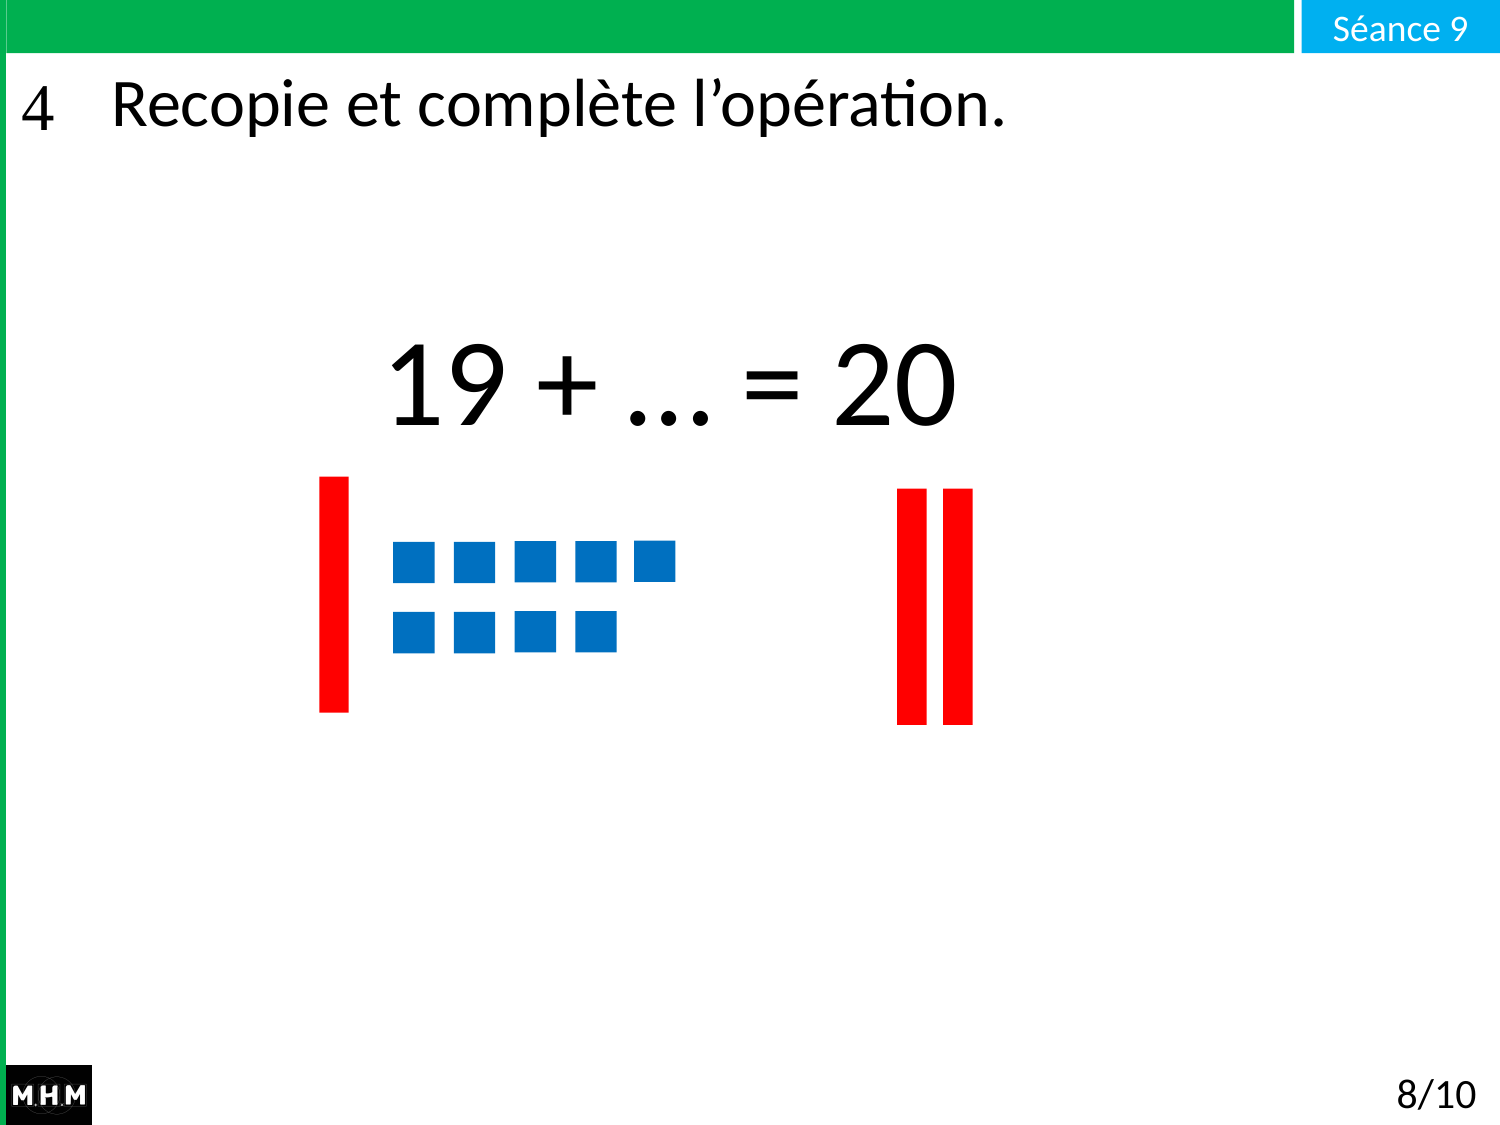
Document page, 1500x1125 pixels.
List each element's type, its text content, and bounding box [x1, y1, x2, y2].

text_box [514, 540, 557, 583]
list 8/10 [1373, 1064, 1500, 1125]
text_box [574, 540, 618, 583]
picture [6, 1065, 92, 1125]
text_box [896, 488, 928, 726]
text_box [318, 476, 350, 714]
text_box [942, 488, 974, 726]
text_box [633, 539, 677, 583]
text_box [514, 610, 557, 653]
text_box [574, 610, 618, 653]
text_box [453, 541, 496, 584]
title Recopie et complète l’opération. [96, 60, 1391, 150]
text_box [392, 611, 436, 654]
text_box [453, 611, 496, 654]
text_box [392, 541, 436, 584]
text_box 19 + … = 20 [367, 292, 1044, 458]
